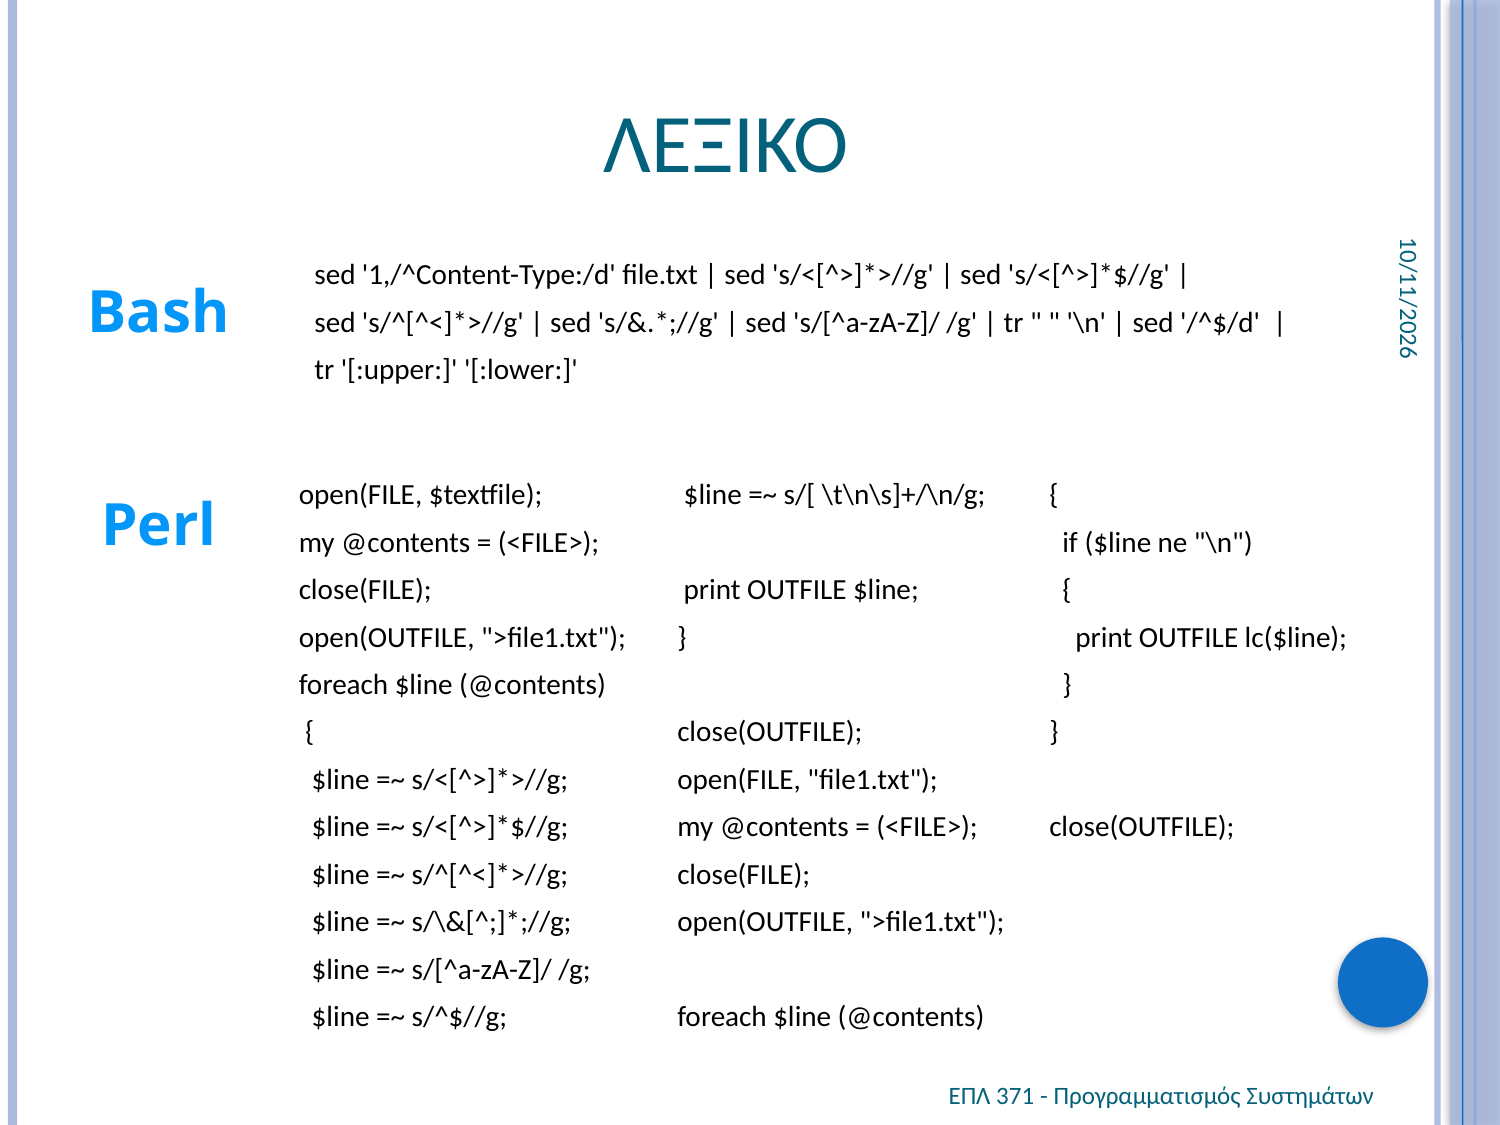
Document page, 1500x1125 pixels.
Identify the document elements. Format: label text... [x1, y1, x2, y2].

list open(FILE, $textfile); my @contents = (<FILE>); close(FILE); open(OUTFILE, ">file1.txt"); foreach $line (@contents) { $line =~ s/<[^>]*>//g; $line =~ s/<[^>]*$//g; $line =~ s/^[^<]*>//g; $line =~ s/\&[^;]*;//g; $line =~ s/[^a-zA-Z]/ /g; $line =~ s/^$//g; $line =~ s/[ \t\n\s]+/\n/g; print OUTFILE $line; } close(OUTFILE); open(FILE, "file1.txt"); my @contents = (<FILE>); close(FILE); open(OUTFILE, ">file1.txt"); foreach $line (@contents) { if ($line ne "\n") { print OUTFILE lc($line); } } close(OUTFILE); [277, 468, 1424, 1071]
title Λεξικο [41, 30, 1412, 197]
text_box sed '1,/^Content-Type:/d' file.txt | sed 's/<[^>]*>//g' | sed 's/<[^>]*$//g' | sed 's/^[^<]*>//g' | sed 's/&.*;//g' | sed 's/[^a-zA-Z]/ /g' | tr " " '\n' | sed '/^$/d' | tr '[:upper:]' '[:lower:]' [299, 248, 1353, 421]
text_box Perl [17, 479, 300, 565]
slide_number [1378, 43, 1442, 374]
text_box Bash [17, 267, 300, 353]
footer ΕΠΛ 371 - Προγραμματισμός Συστημάτων [933, 1064, 1459, 1125]
